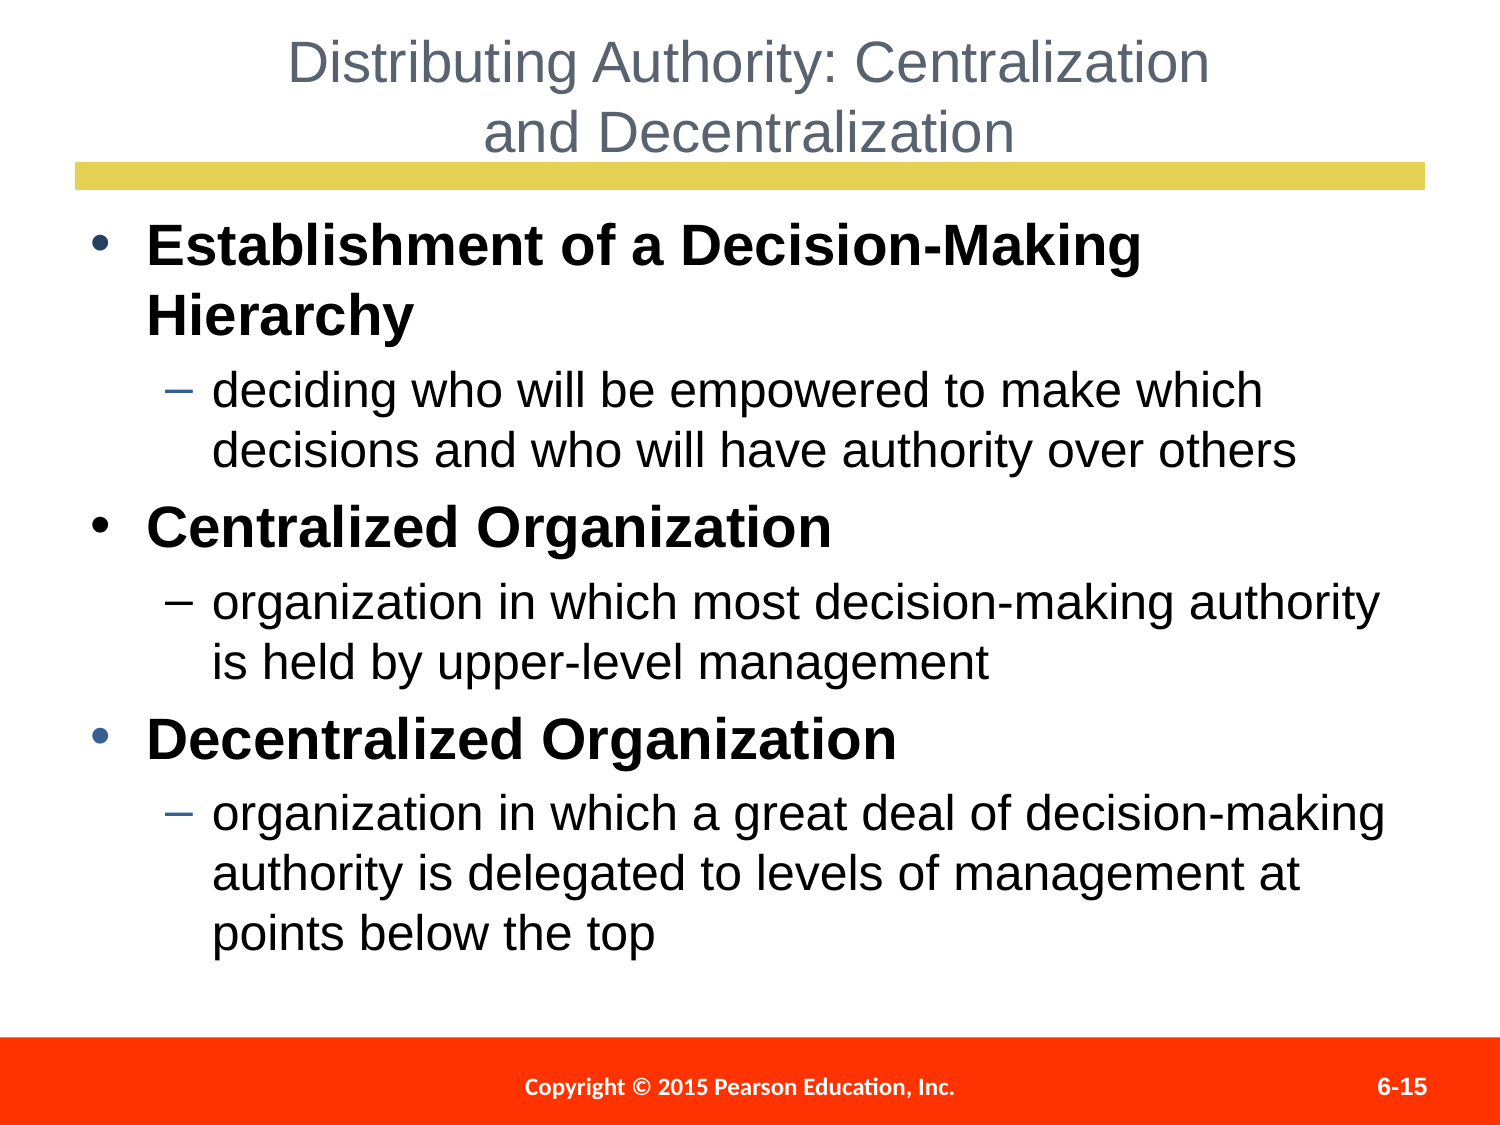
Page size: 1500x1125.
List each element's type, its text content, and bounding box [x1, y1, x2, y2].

title Distributing Authority: Centralization and Decentralization [74, 0, 1426, 188]
list Establishment of a Decision-Making Hierarchy deciding who will be empowered to make which decisions and who will have authority over others Centralized Organization organization in which most decision-making authority is held by upper-level management Decentralized Organization organization in which a great deal of decision-making authority is delegated to levels of management at points below the top [74, 199, 1426, 1006]
